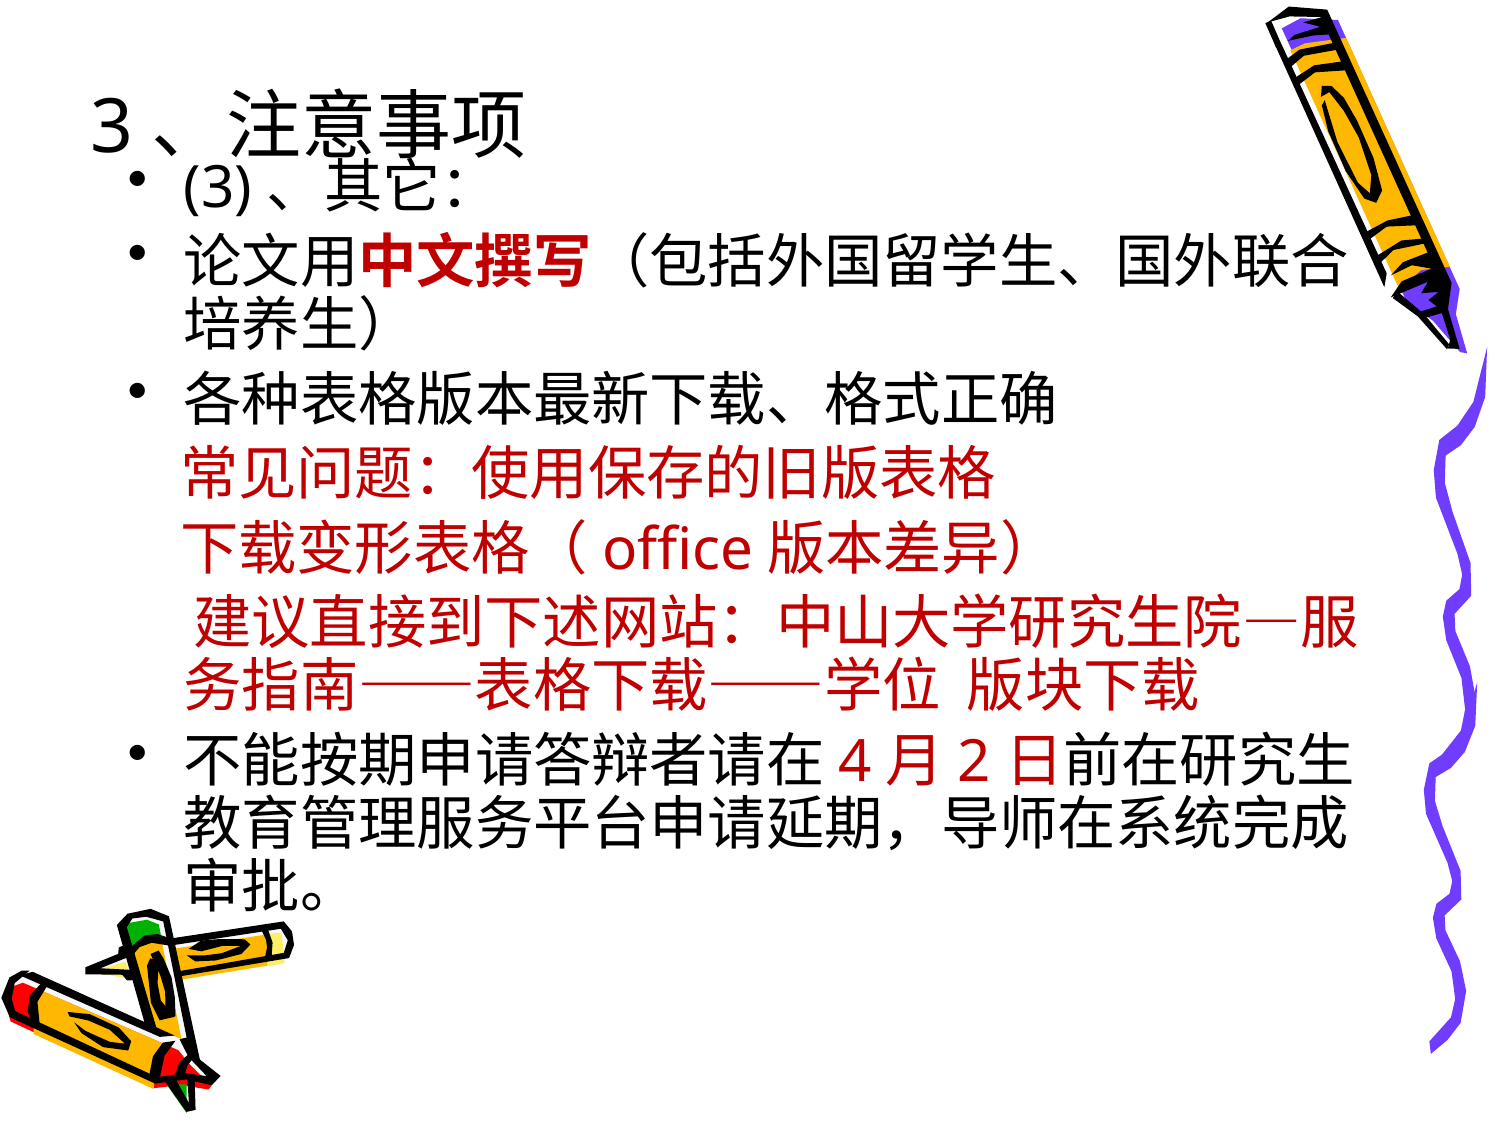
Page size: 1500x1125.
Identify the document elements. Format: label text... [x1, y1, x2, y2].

title 3、注意事项 [74, 49, 1363, 176]
list (3)、其它： 论文用中文撰写（包括外国留学生、国外联合培养生） 各种表格版本最新下载、格式正确 常见问题：使用保存的旧版表格 下载变形表格（office版本差异） 建议直接到下述网站：中山大学研究生院—服务指南——表格下载——学位 版块下载 不能按期申请答辩者请在4月2日前在研究生教育管理服务平台申请延期，导师在系统完成审批。 [112, 149, 1376, 751]
